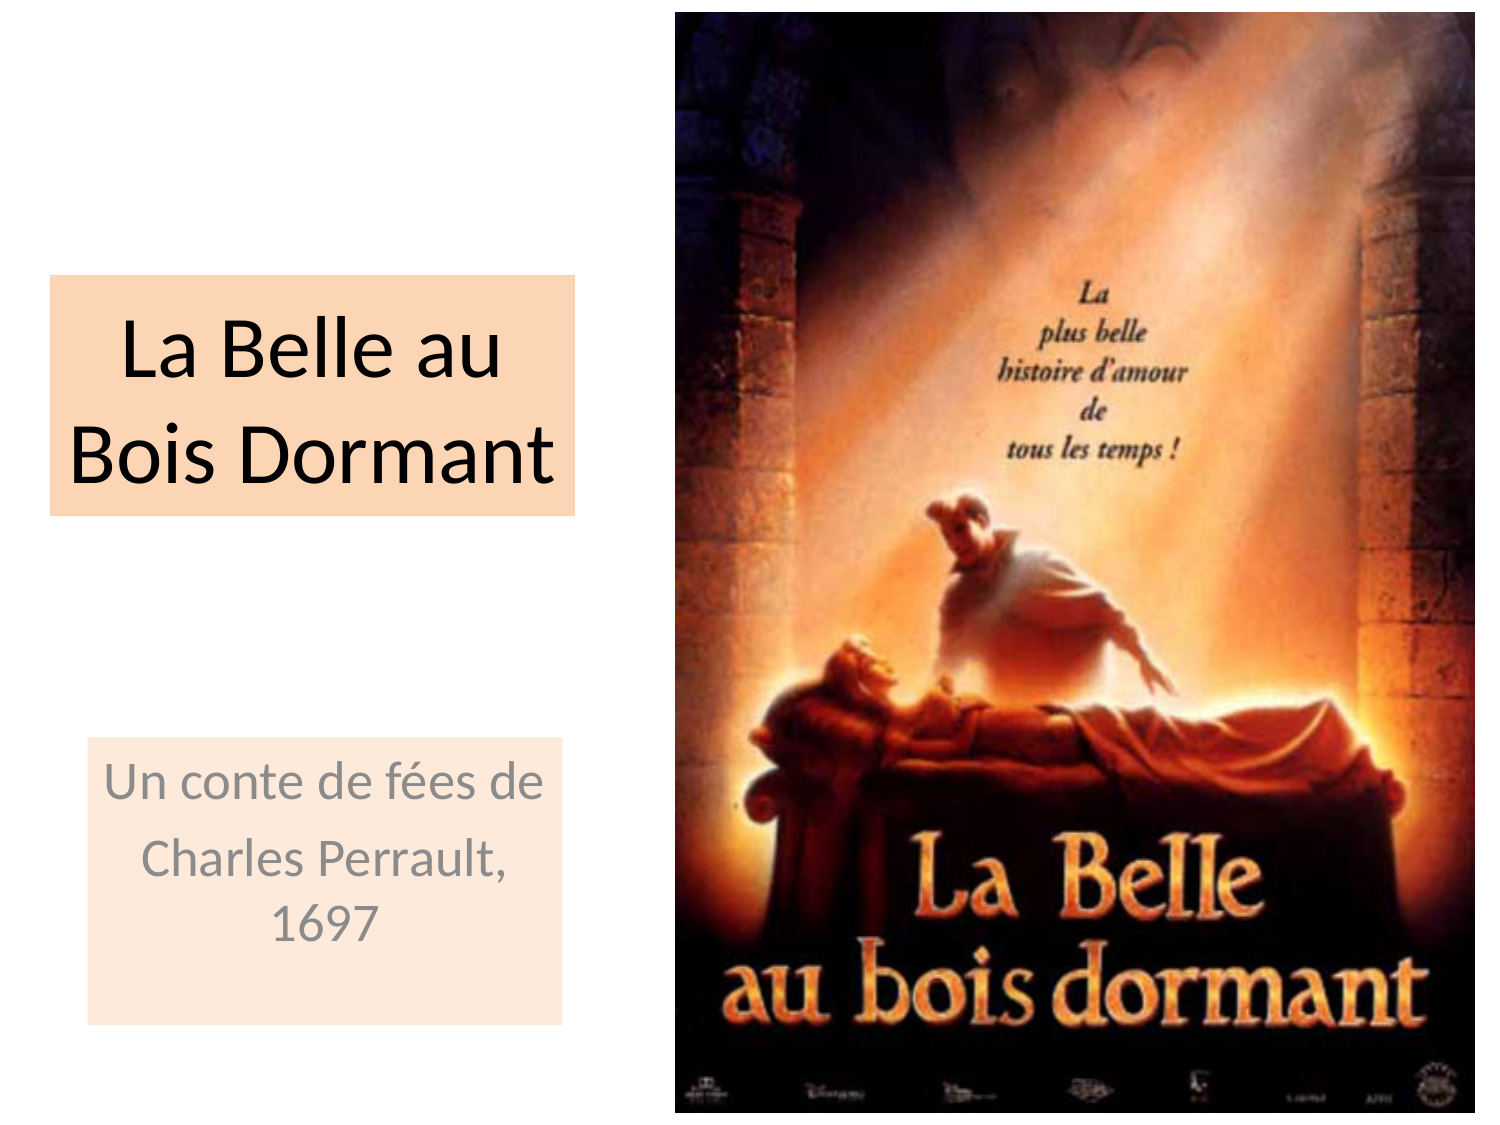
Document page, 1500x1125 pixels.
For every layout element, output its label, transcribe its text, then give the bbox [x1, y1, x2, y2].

subtitle Un conte de fées de Charles Perrault, 1697 [87, 737, 563, 1025]
title La Belle au Bois Dormant [50, 275, 575, 517]
picture [674, 12, 1476, 1113]
